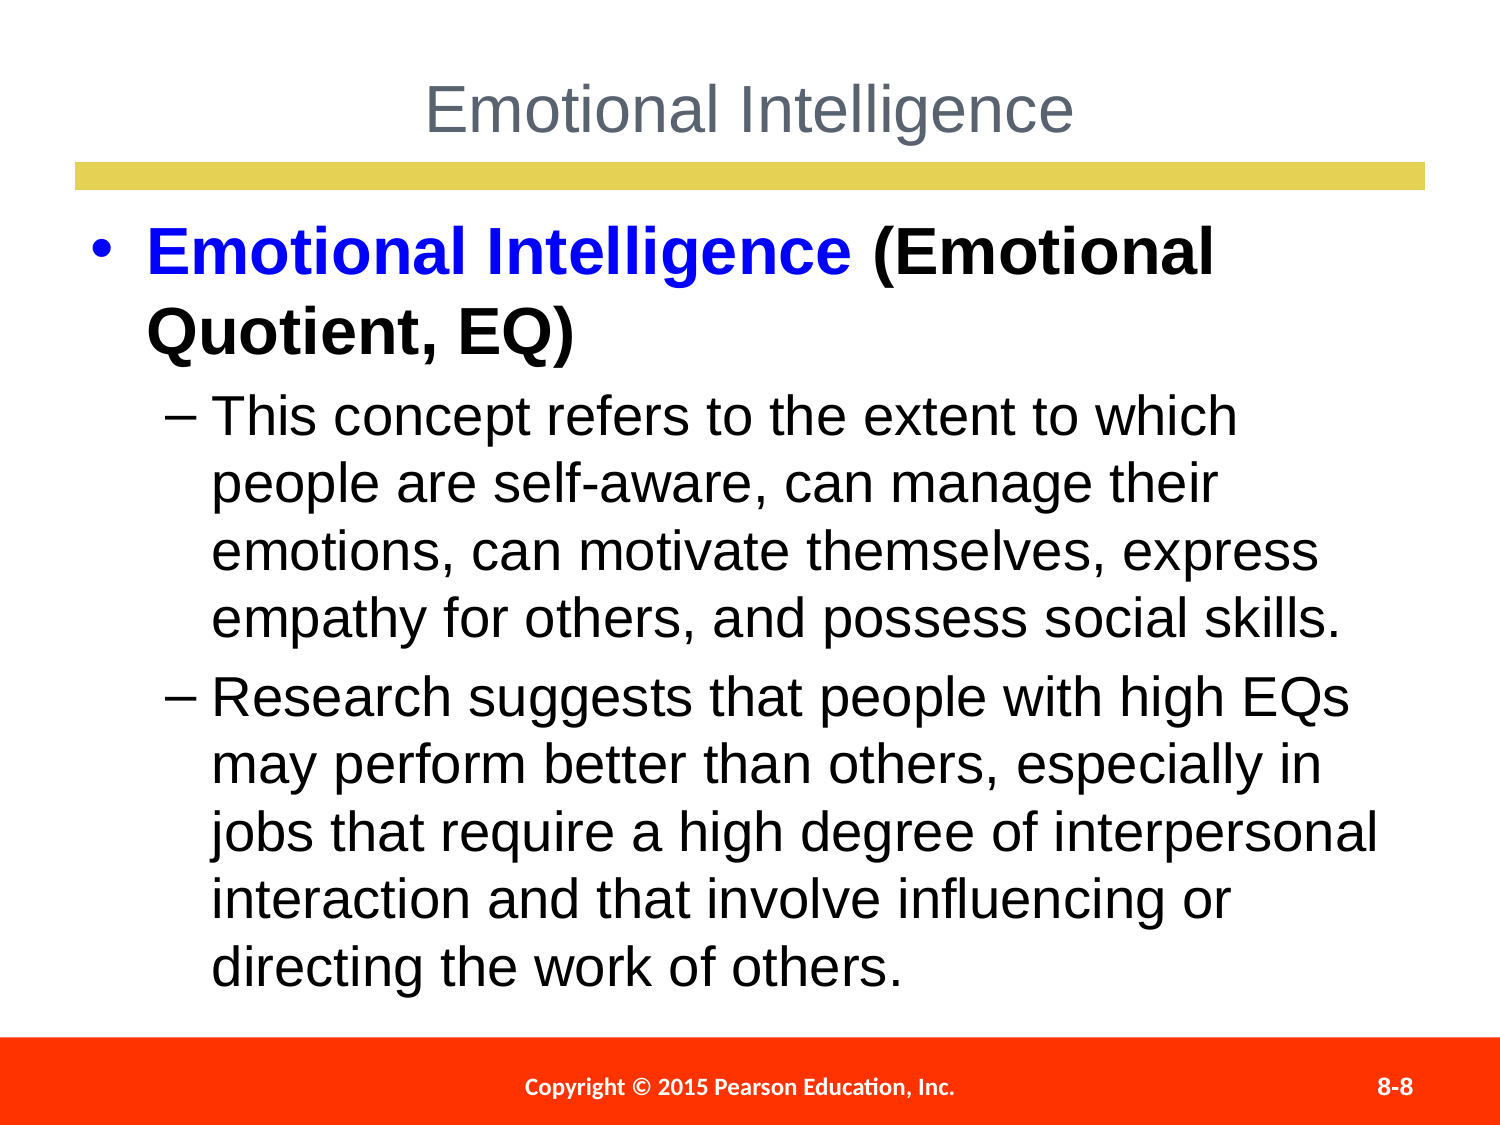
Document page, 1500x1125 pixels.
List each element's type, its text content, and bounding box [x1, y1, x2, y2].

list Emotional Intelligence (Emotional Quotient, EQ) This concept refers to the extent to which people are self-aware, can manage their emotions, can motivate themselves, express empathy for others, and possess social skills. Research suggests that people with high EQs may perform better than others, especially in jobs that require a high degree of interpersonal interaction and that involve influencing or directing the work of others. [74, 199, 1426, 1006]
title Emotional Intelligence [74, 12, 1426, 199]
